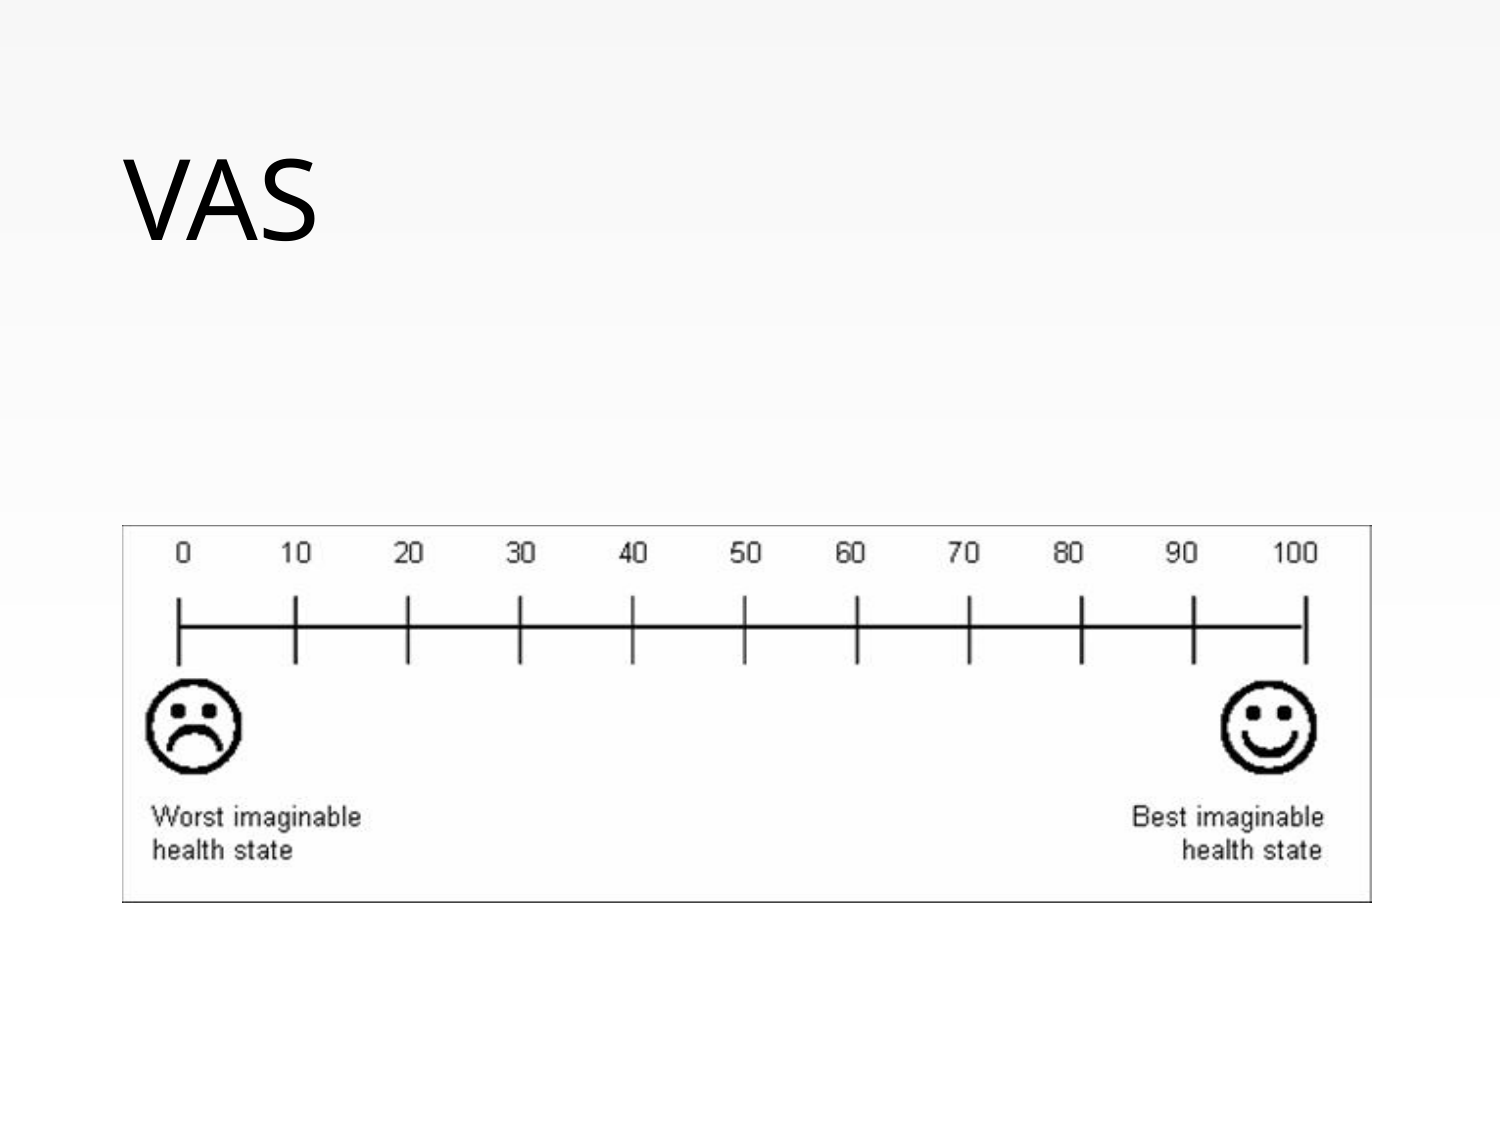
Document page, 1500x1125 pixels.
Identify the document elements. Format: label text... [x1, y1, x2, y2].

title VAS [108, 101, 1424, 290]
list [122, 524, 1372, 903]
